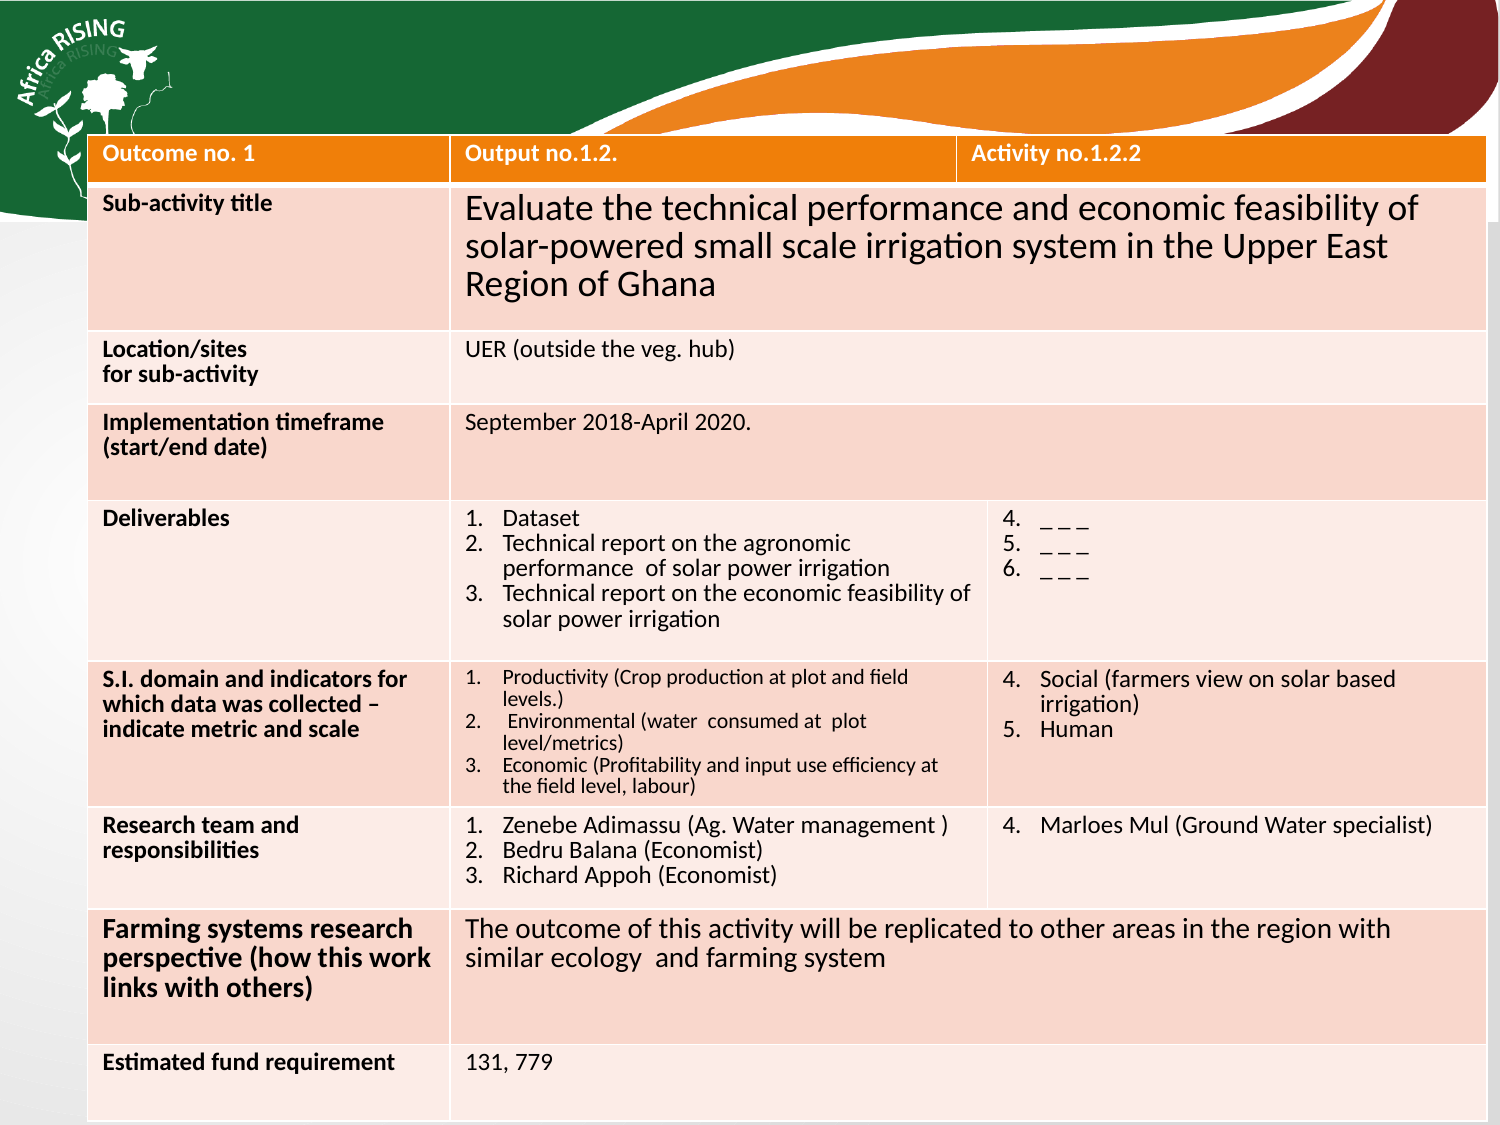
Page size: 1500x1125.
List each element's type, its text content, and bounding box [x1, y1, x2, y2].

table_header Output no.1.2. [451, 136, 956, 182]
table_cell Marloes Mul (Ground Water specialist) [988, 808, 1486, 908]
table_header Outcome no. 1 [88, 136, 449, 182]
table_cell September 2018-April 2020. [451, 405, 1486, 500]
table_cell Deliverables [88, 501, 449, 660]
table_cell 131, 779 [451, 1045, 1486, 1120]
table_cell Implementation timeframe (start/end date) [88, 405, 449, 500]
table_cell Zenebe Adimassu (Ag. Water management ) Bedru Balana (Economist) Richard Appoh (Economist) [451, 808, 987, 908]
table_cell Social (farmers view on solar based irrigation) Human [988, 662, 1486, 806]
table_cell Estimated fund requirement [88, 1045, 449, 1120]
table_header Activity no.1.2.2 [957, 136, 1486, 182]
table_cell Research team and responsibilities [88, 808, 449, 908]
table_cell Evaluate the technical performance and economic feasibility of solar-powered small scale irrigation system in the Upper East Region of Ghana [451, 188, 1486, 330]
table_cell S.I. domain and indicators for which data was collected – indicate metric and scale [88, 662, 449, 806]
table_cell The outcome of this activity will be replicated to other areas in the region with similar ecology and farming system [451, 910, 1486, 1044]
picture [0, 0, 1499, 222]
table_cell _ _ _ _ _ _ _ _ _ [988, 501, 1486, 660]
table_cell Farming systems research perspective (how this work links with others) [88, 910, 449, 1044]
table_cell Location/sites for sub-activity [88, 332, 449, 403]
table_cell Dataset Technical report on the agronomic performance of solar power irrigation Technical report on the economic feasibility of solar power irrigation [451, 501, 987, 660]
table_cell UER (outside the veg. hub) [451, 332, 1486, 403]
table_cell Sub-activity title [88, 188, 449, 330]
table_cell Productivity (Crop production at plot and field levels.) Environmental (water consumed at plot level/metrics) Economic (Profitability and input use efficiency at the field level, labour) [451, 662, 987, 806]
